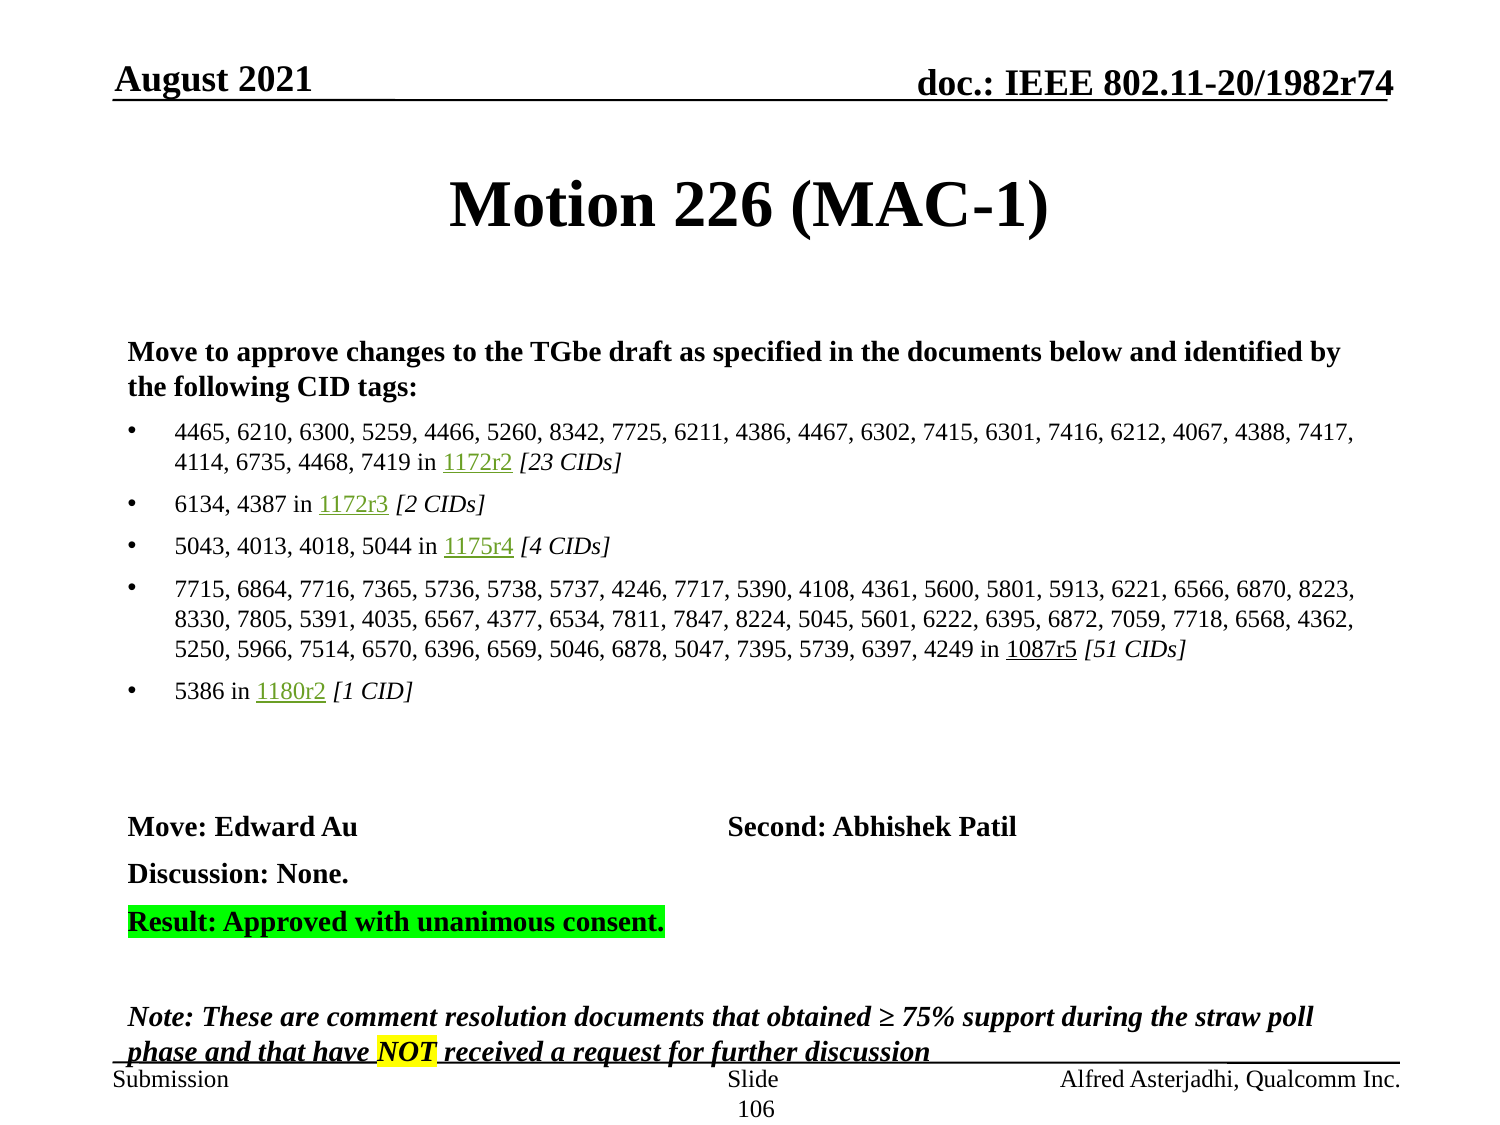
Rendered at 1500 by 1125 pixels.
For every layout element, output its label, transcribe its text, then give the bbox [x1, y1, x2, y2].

list Move to approve changes to the TGbe draft as specified in the documents below and identified by the following CID tags: 4465, 6210, 6300, 5259, 4466, 5260, 8342, 7725, 6211, 4386, 4467, 6302, 7415, 6301, 7416, 6212, 4067, 4388, 7417, 4114, 6735, 4468, 7419 in 1172r2 [23 CIDs] 6134, 4387 in 1172r3 [2 CIDs] 5043, 4013, 4018, 5044 in 1175r4 [4 CIDs] 7715, 6864, 7716, 7365, 5736, 5738, 5737, 4246, 7717, 5390, 4108, 4361, 5600, 5801, 5913, 6221, 6566, 6870, 8223, 8330, 7805, 5391, 4035, 6567, 4377, 6534, 7811, 7847, 8224, 5045, 5601, 6222, 6395, 6872, 7059, 7718, 6568, 4362, 5250, 5966, 7514, 6570, 6396, 6569, 5046, 6878, 5047, 7395, 5739, 6397, 4249 in 1087r5 [51 CIDs] 5386 in 1180r2 [1 CID] Move: Edward Au Second: Abhishek Patil Discussion: None. Result: Approved with unanimous consent. Note: These are comment resolution documents that obtained ≥ 75% support during the straw poll phase and that have NOT received a request for further discussion [112, 324, 1388, 1063]
slide_number Slide 106 [712, 1061, 800, 1123]
title Motion 226 (MAC-1) [112, 112, 1388, 288]
footer Alfred Asterjadhi, Qualcomm Inc. [878, 1061, 1402, 1093]
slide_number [114, 54, 423, 100]
